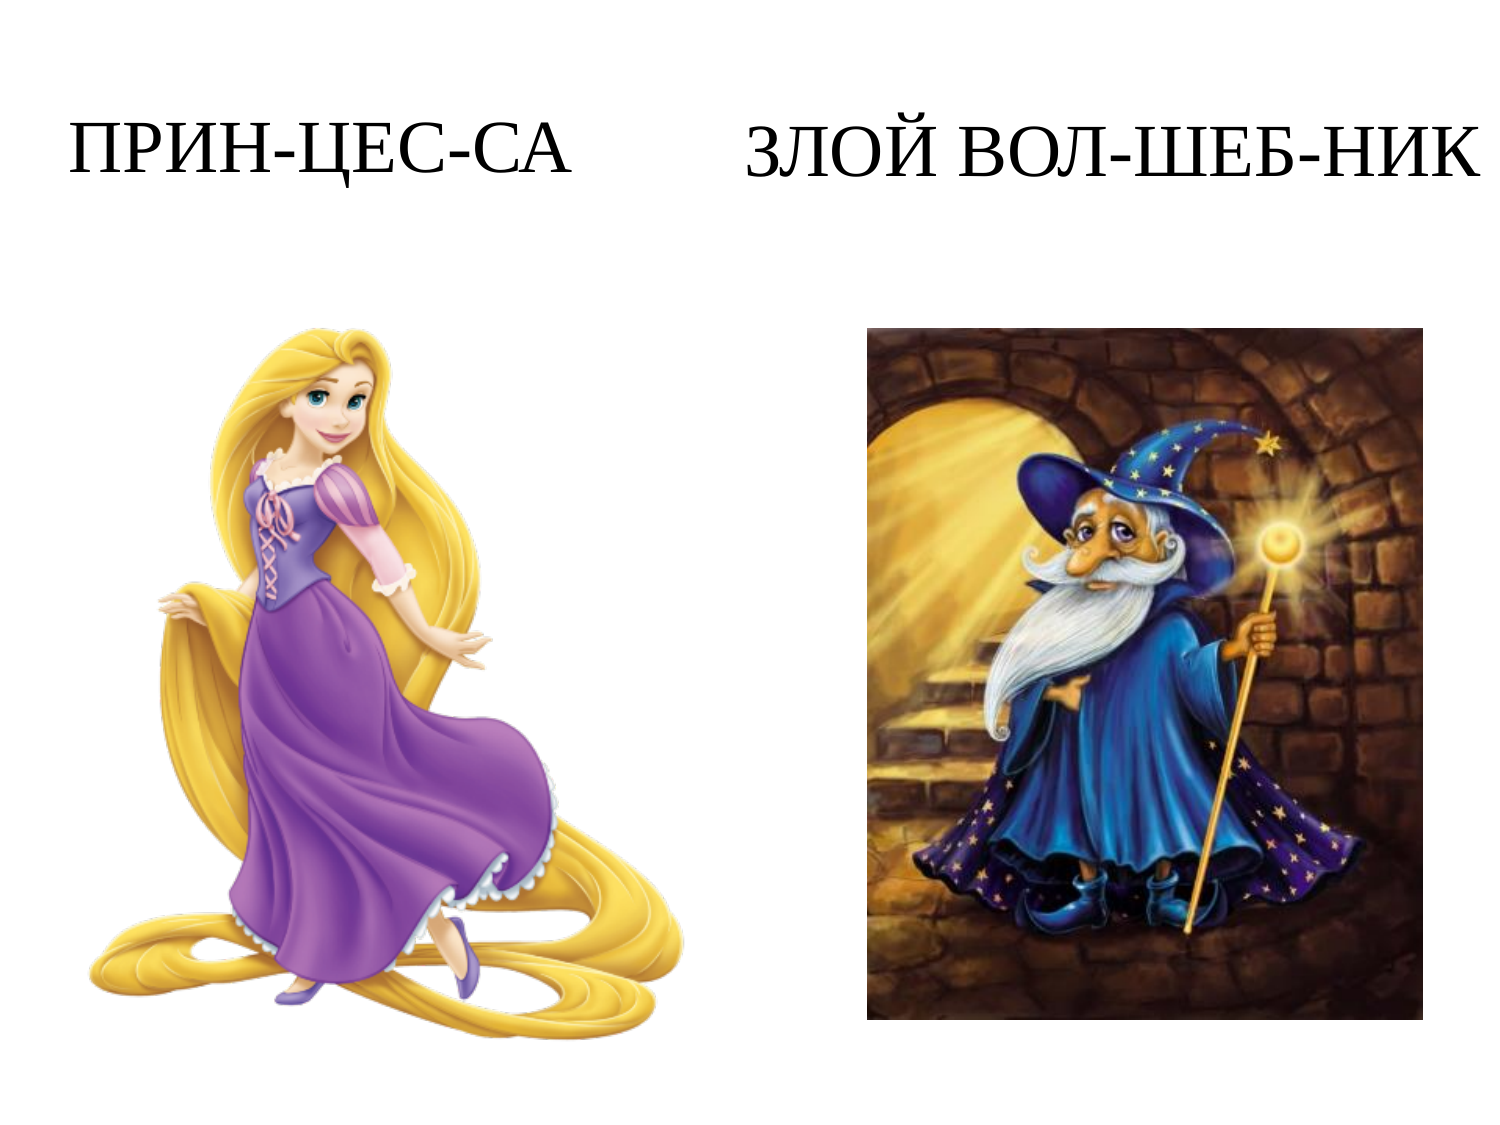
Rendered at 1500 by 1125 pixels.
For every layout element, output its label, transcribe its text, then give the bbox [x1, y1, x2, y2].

text_box ЗЛОЙ ВОЛ-ШЕБ-НИК [730, 93, 1497, 199]
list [81, 316, 692, 1058]
picture [866, 327, 1423, 1020]
text_box ПРИН-ЦЕС-СА [0, 0, 692, 220]
